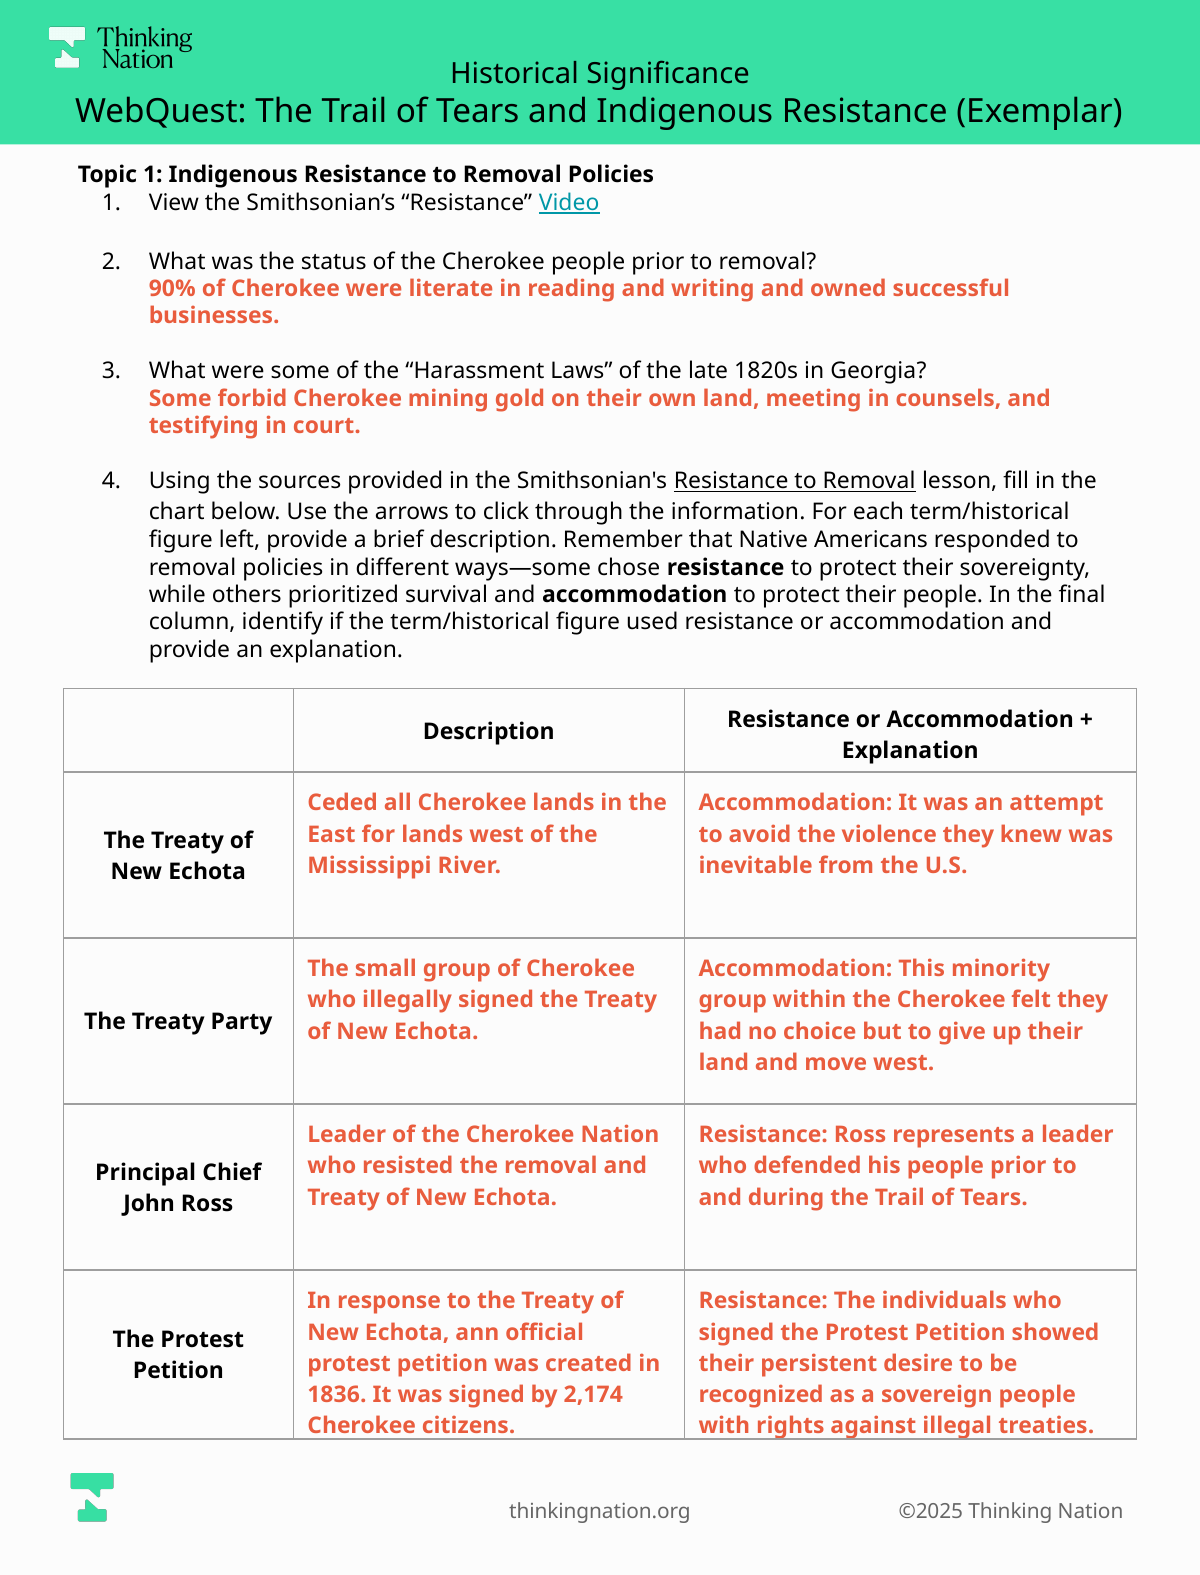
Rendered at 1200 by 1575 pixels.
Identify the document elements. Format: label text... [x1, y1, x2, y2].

text_box thinkingnation.org [457, 1483, 742, 1532]
table_header Resistance or Accommodation + Explanation [685, 689, 1136, 771]
text_box ©2025 Thinking Nation [854, 1483, 1139, 1532]
table_header [64, 689, 293, 771]
text_box Historical Significance WebQuest: The Trail of Tears and Indigenous Resistance (Exemplar) [0, 0, 1200, 145]
table_cell The Treaty Party [64, 939, 293, 1103]
picture [33, 13, 197, 82]
table_cell Ceded all Cherokee lands in the East for lands west of the Mississippi River. [294, 773, 684, 937]
text_box Topic 1: Indigenous Resistance to Removal Policies View the Smithsonian’s “Resistance” Video What was the status of the Cherokee people prior to removal? 90% of Cherokee were literate in reading and writing and owned successful businesses. What were some of the “Harassment Laws” of the late 1820s in Georgia? Some forbid Cherokee mining gold on their own land, meeting in counsels, and testifying in court. Using the sources provided in the Smithsonian's Resistance to Removal lesson, fill in the chart below. Use the arrows to click through the information. For each term/historical figure left, provide a brief description. Remember that Native Americans responded to removal policies in different ways—some chose resistance to protect their sovereignty, while others prioritized survival and accommodation to protect their people. In the final column, identify if the term/historical figure used resistance or accommodation and provide an explanation. [63, 145, 1137, 677]
table_cell In response to the Treaty of New Echota, ann official protest petition was created in 1836. It was signed by 2,174 Cherokee citizens. [294, 1271, 684, 1438]
table_cell Resistance: Ross represents a leader who defended his people prior to and during the Trail of Tears. [685, 1105, 1136, 1269]
table_cell The Protest Petition [64, 1271, 293, 1438]
table_cell Leader of the Cherokee Nation who resisted the removal and Treaty of New Echota. [294, 1105, 684, 1269]
table_cell Accommodation: It was an attempt to avoid the violence they knew was inevitable from the U.S. [685, 773, 1136, 937]
table_cell The Treaty of New Echota [64, 773, 293, 937]
table_cell Resistance: The individuals who signed the Protest Petition showed their persistent desire to be recognized as a sovereign people with rights against illegal treaties. [685, 1271, 1136, 1438]
table_cell Accommodation: This minority group within the Cherokee felt they had no choice but to give up their land and move west. [685, 939, 1136, 1103]
table_cell Principal Chief John Ross [64, 1105, 293, 1269]
table_header Description [294, 689, 684, 771]
picture [58, 1463, 126, 1531]
table_cell The small group of Cherokee who illegally signed the Treaty of New Echota. [294, 939, 684, 1103]
